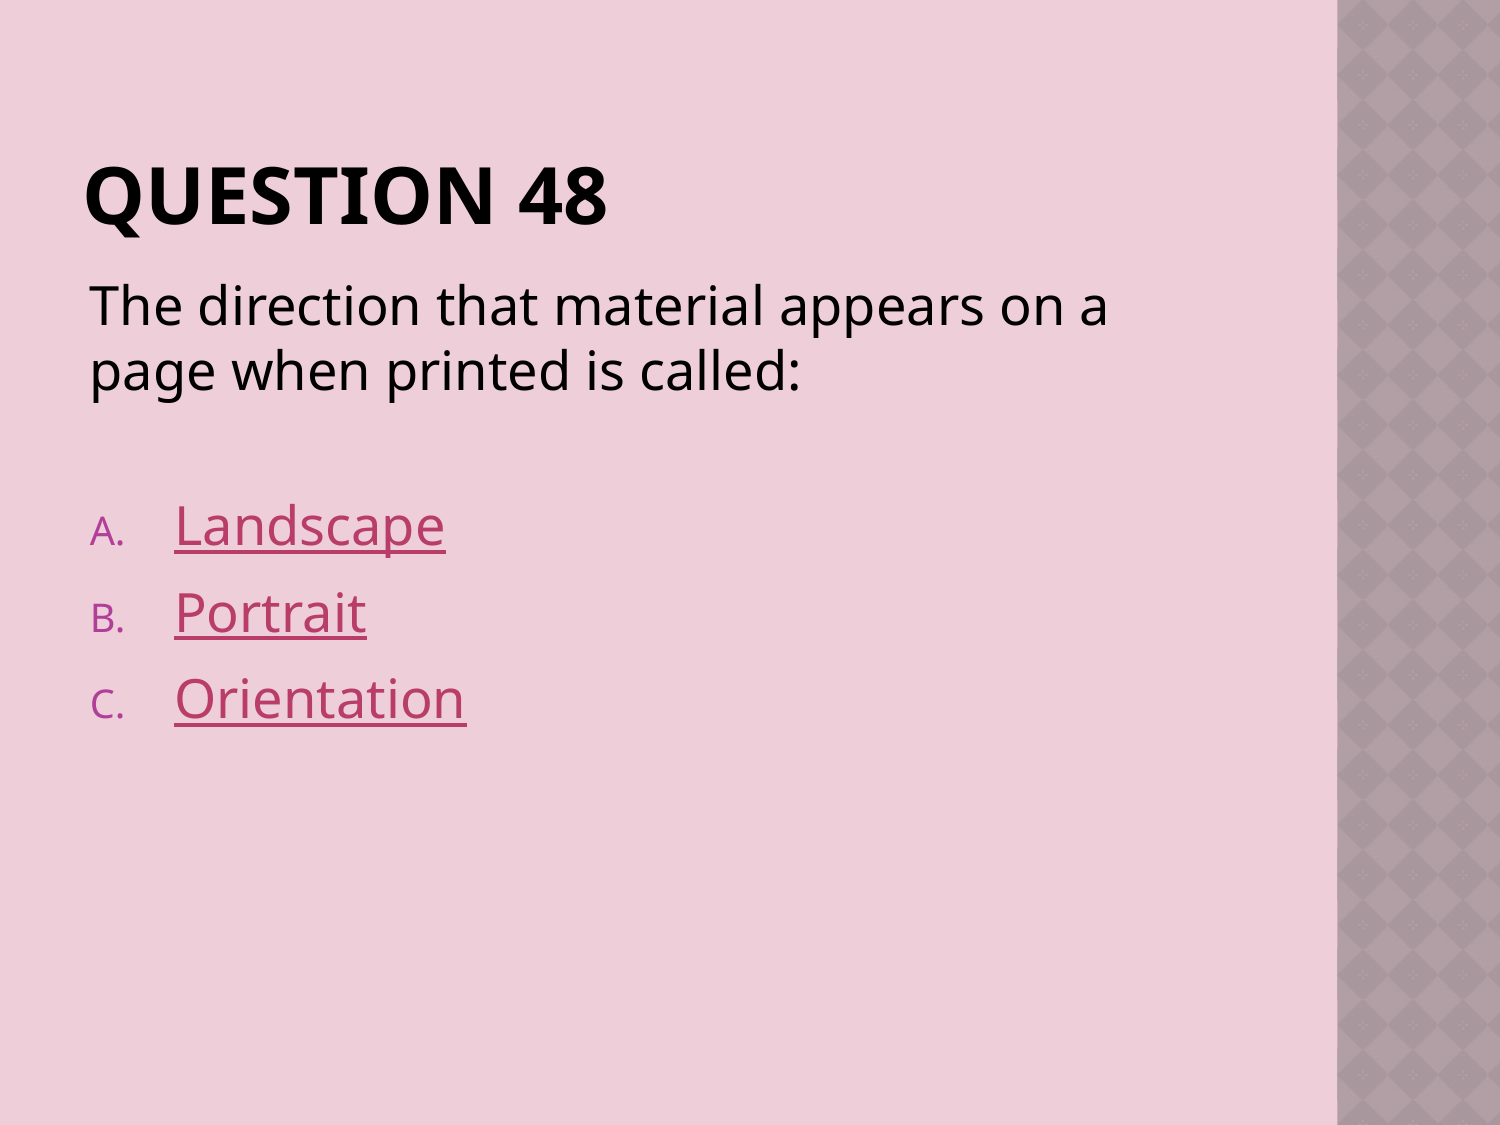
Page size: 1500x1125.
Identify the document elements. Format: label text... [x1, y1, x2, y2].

list The direction that material appears on a page when printed is called: Landscape Portrait Orientation [75, 264, 1263, 1059]
title Question 48 [75, 52, 1263, 240]
